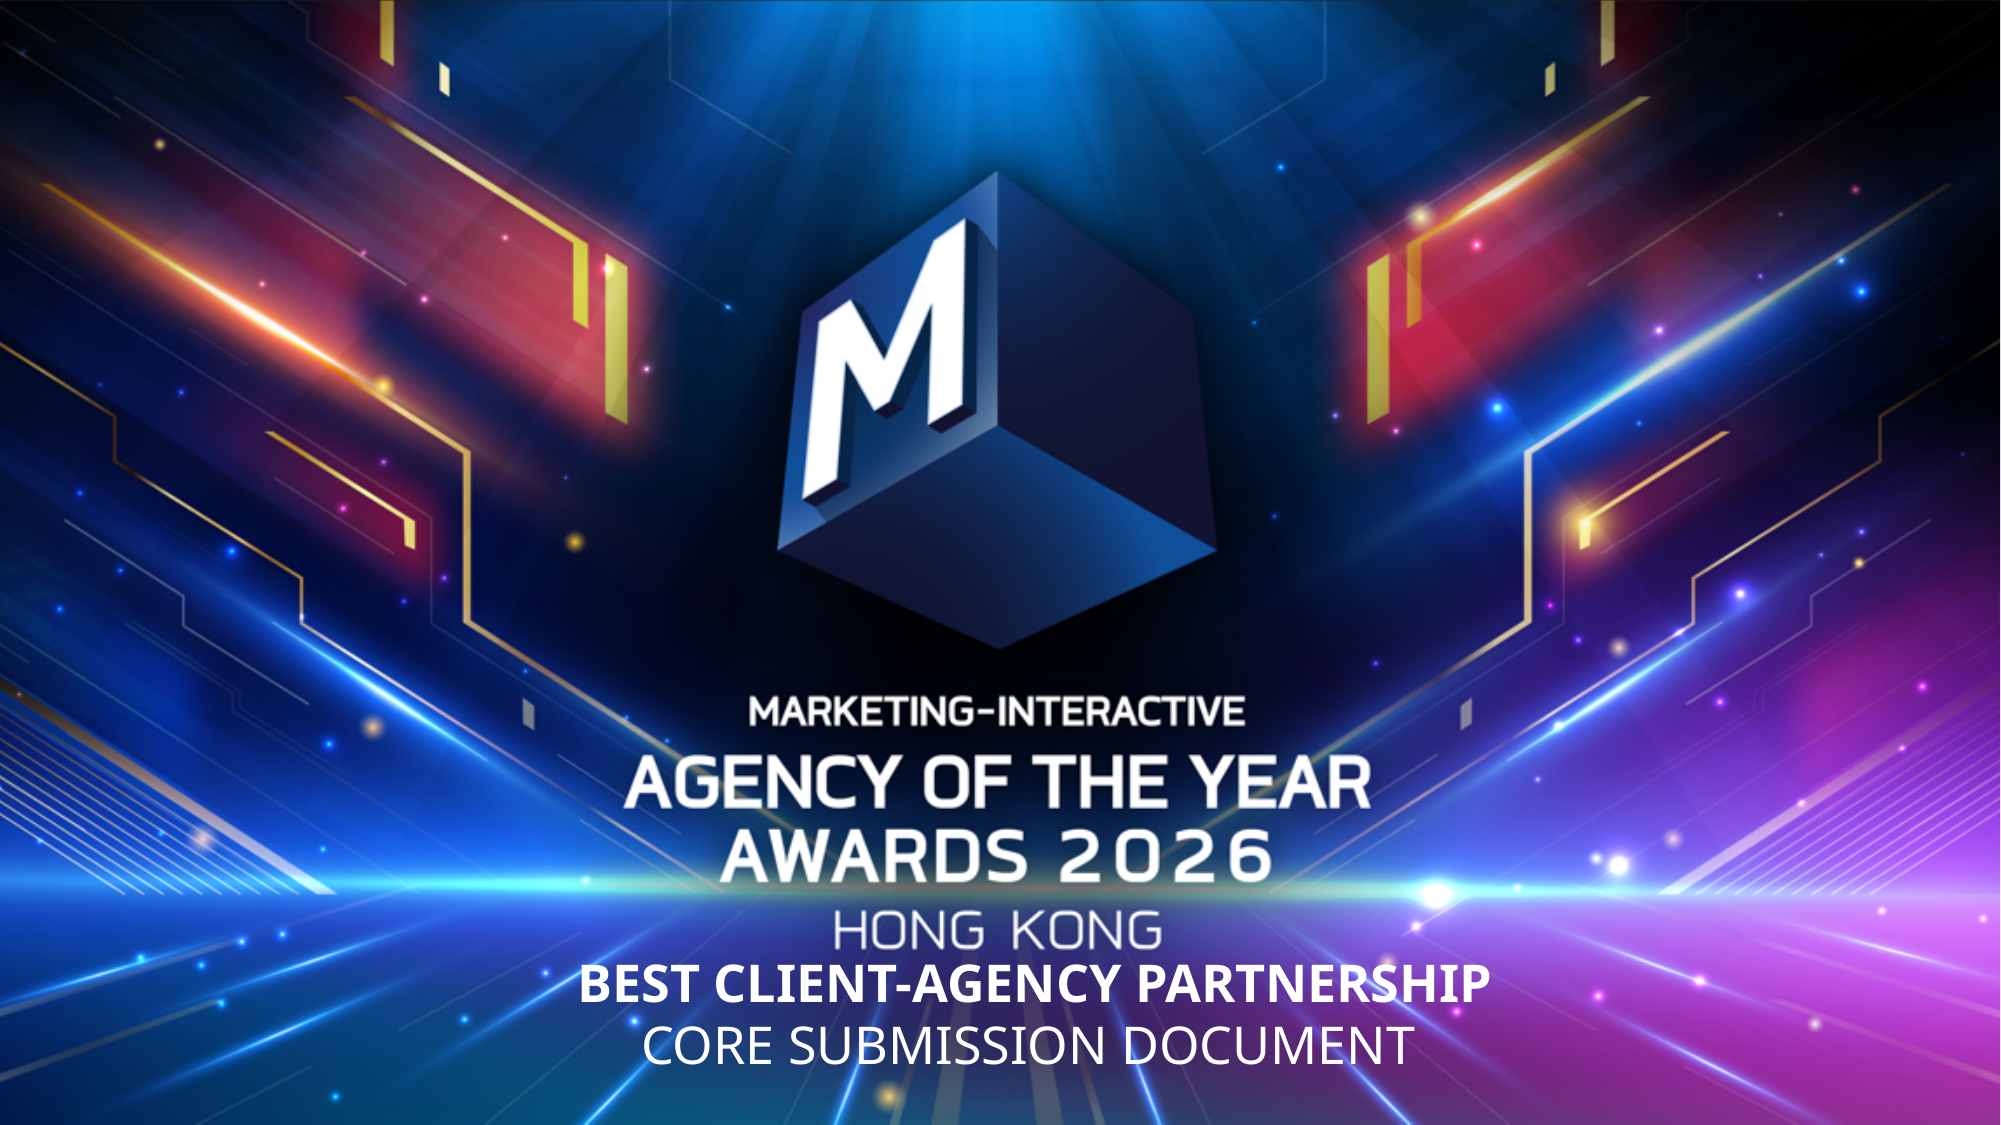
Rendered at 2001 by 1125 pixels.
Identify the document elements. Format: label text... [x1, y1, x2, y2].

text_box BEST CLIENT-AGENCY PARTNERSHIP CORE SUBMISSION DOCUMENT [535, 942, 1535, 1083]
picture [0, 0, 2001, 1125]
